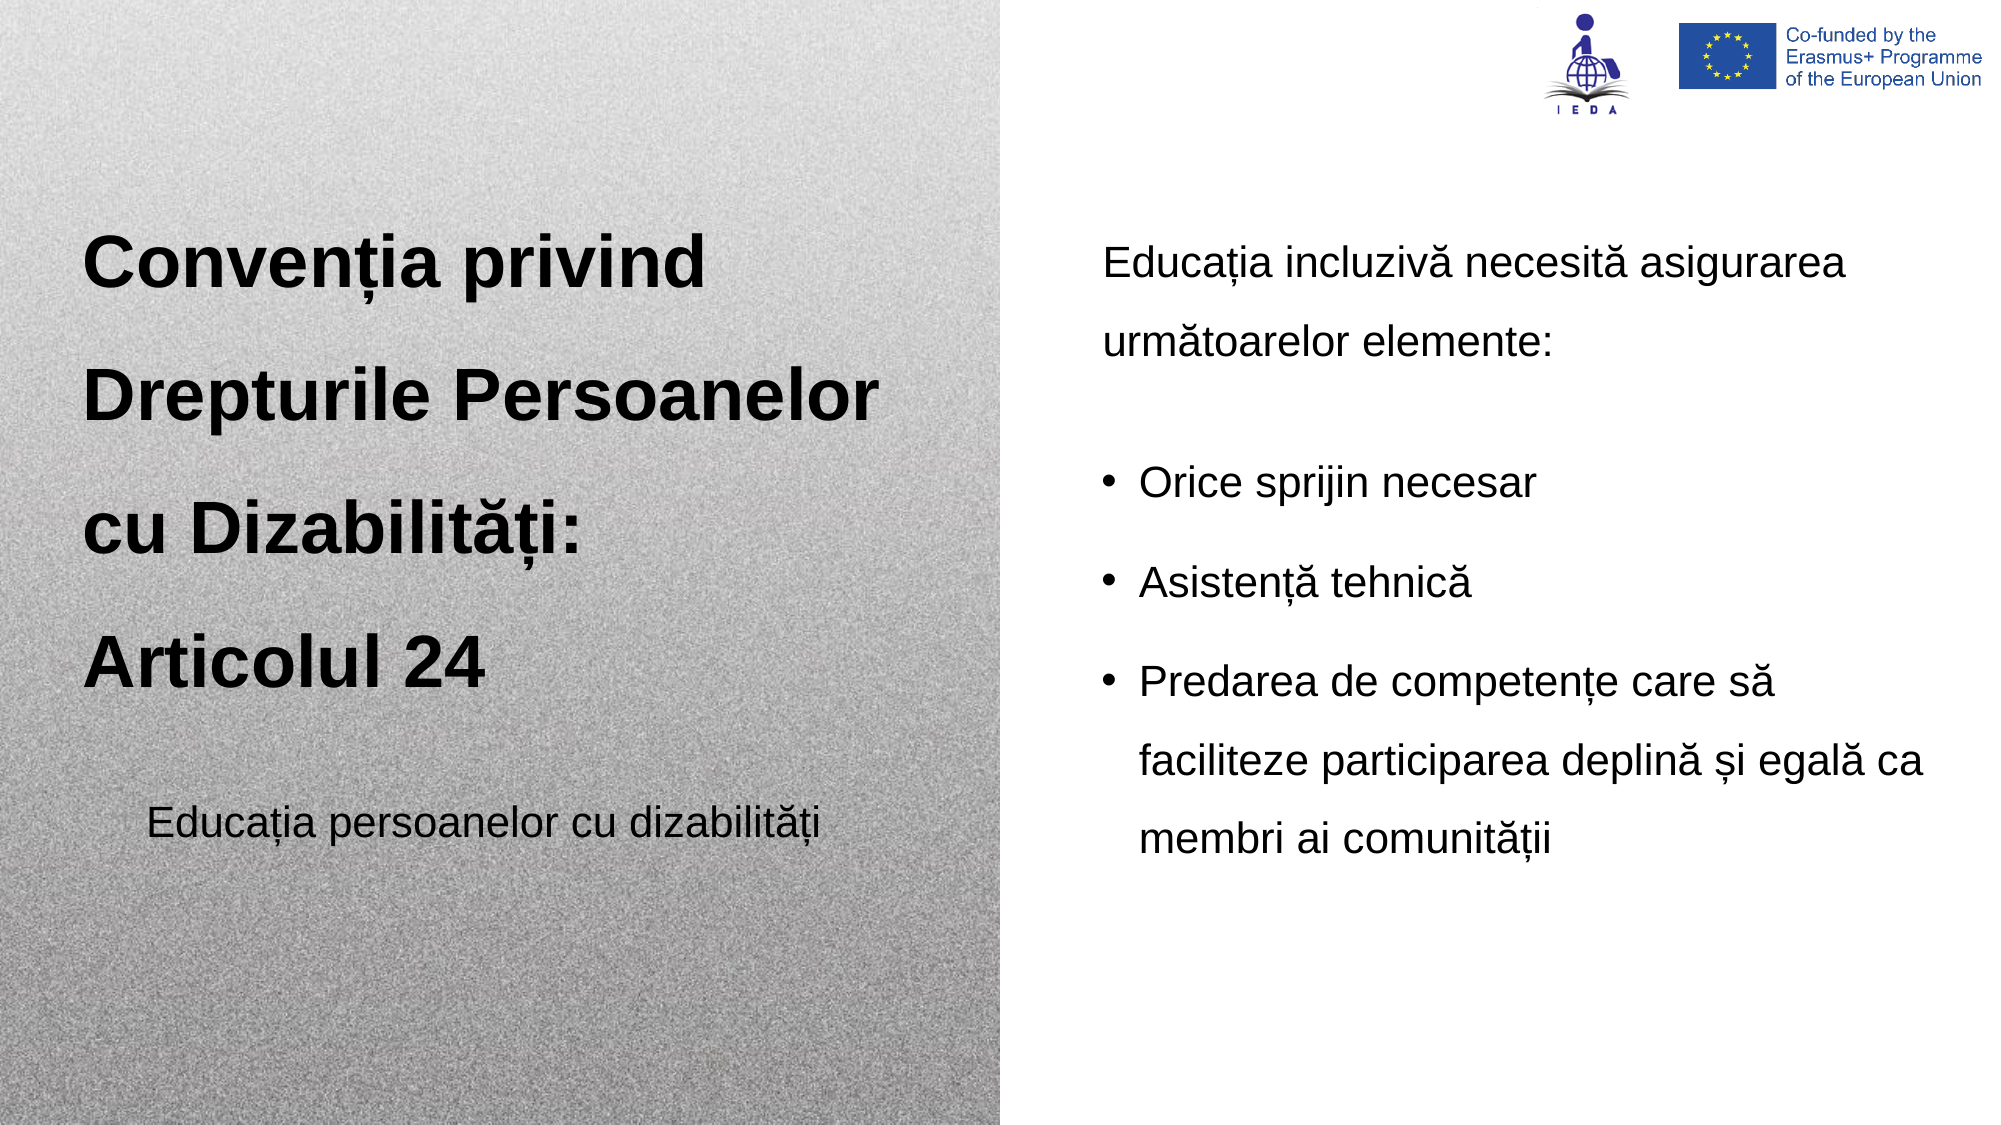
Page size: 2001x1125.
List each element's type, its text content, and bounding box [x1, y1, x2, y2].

picture [1528, 0, 1645, 127]
picture [1677, 22, 2000, 94]
text_box Educația incluzivă necesită asigurarea următoarelor elemente: [1087, 199, 1989, 383]
text_box Orice sprijin necesar Asistență tehnică Predarea de competențe care să faciliteze participarea deplină și egală ca membri ai comunității [1086, 420, 1971, 925]
picture [0, 0, 1001, 1125]
